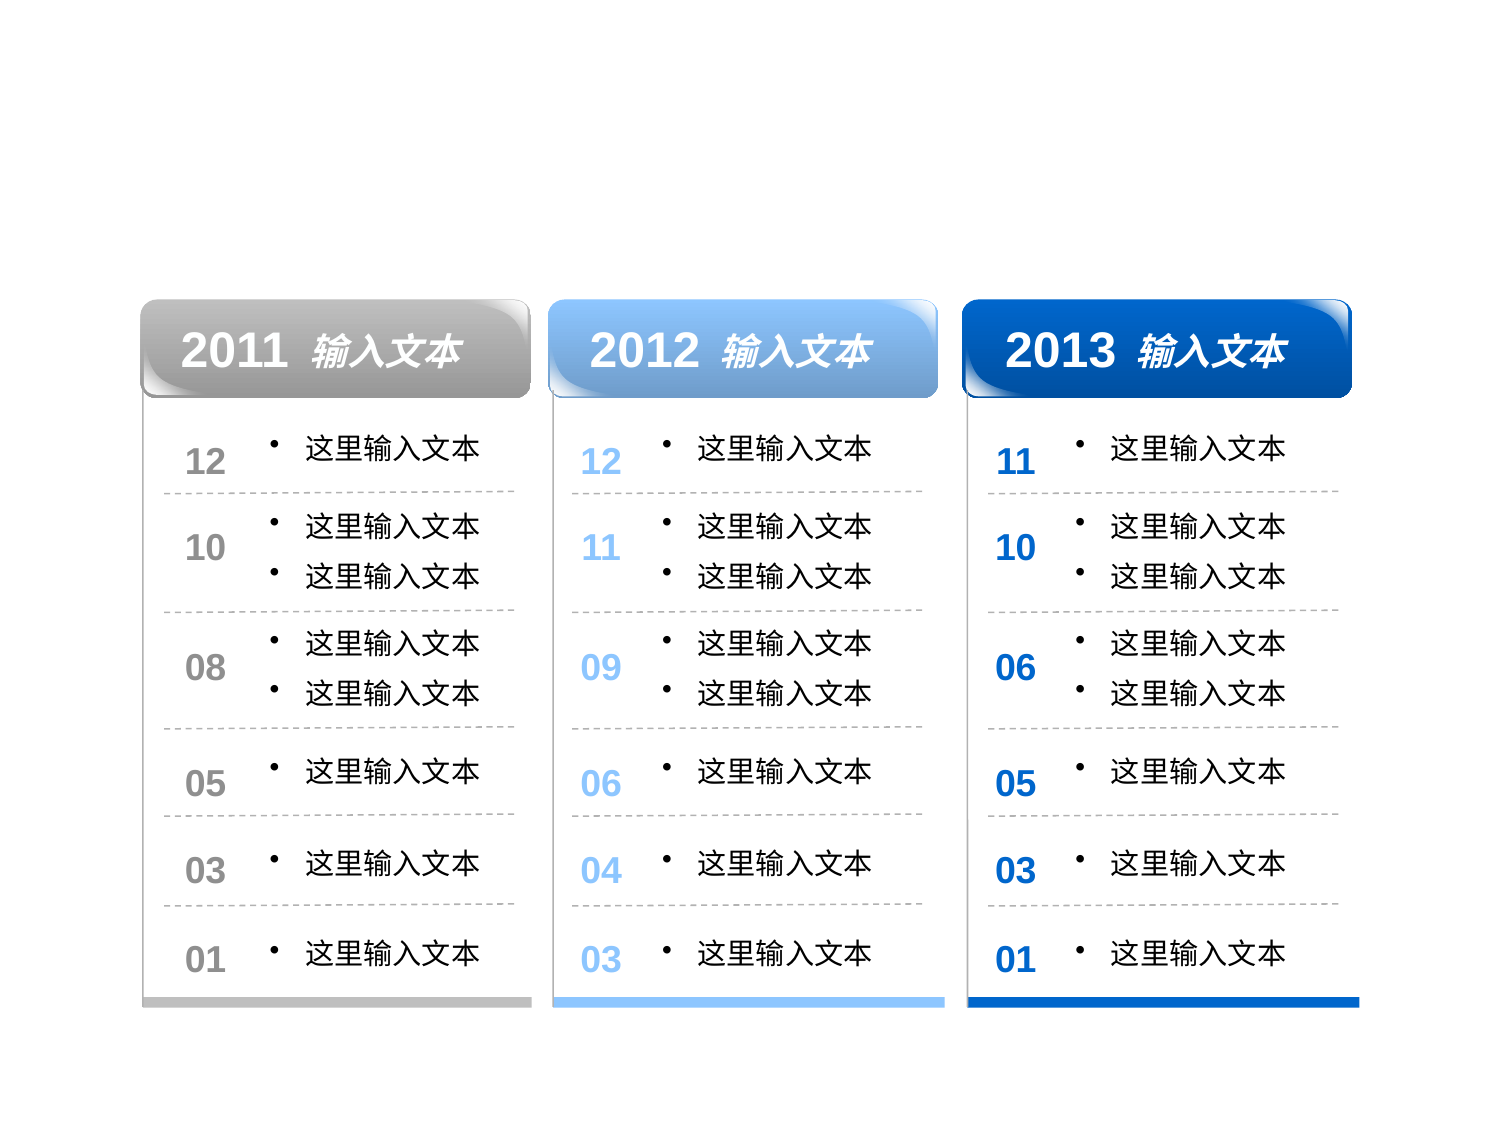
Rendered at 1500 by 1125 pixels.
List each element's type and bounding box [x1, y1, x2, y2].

text_box [140, 298, 532, 1008]
text_box [961, 298, 1360, 1008]
text_box [547, 298, 945, 1008]
